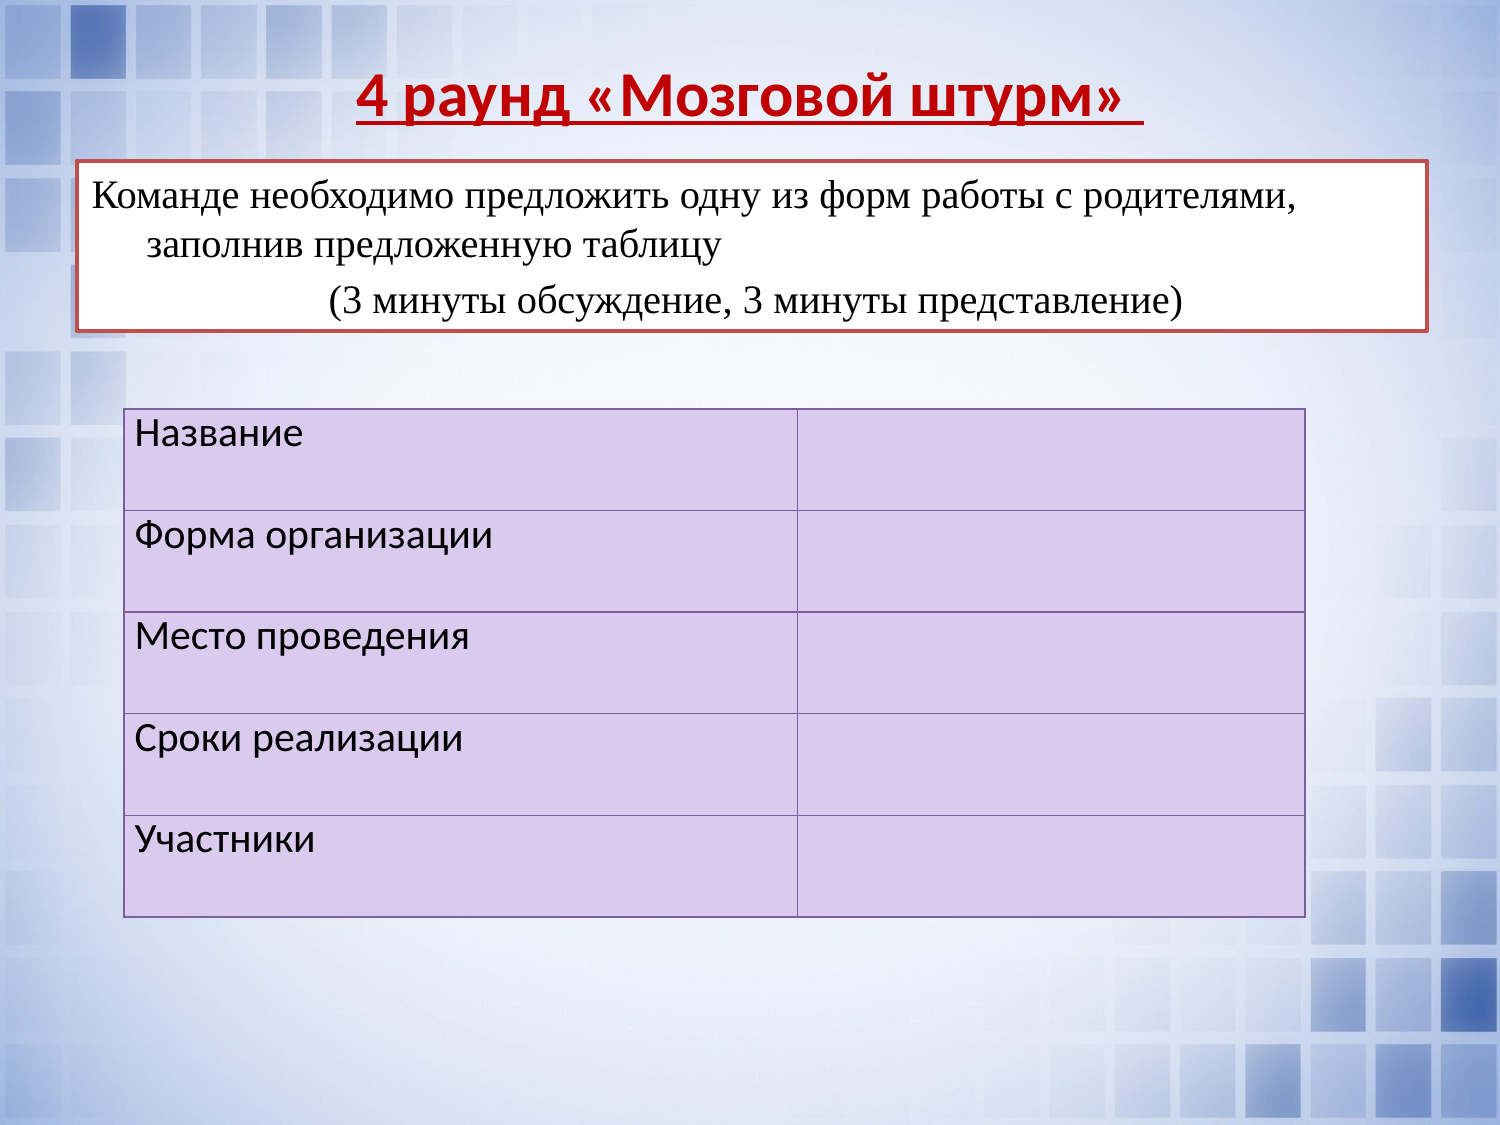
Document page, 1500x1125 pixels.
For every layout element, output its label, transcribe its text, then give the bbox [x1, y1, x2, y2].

table_cell [798, 816, 1304, 916]
table_cell Форма организации [125, 511, 797, 611]
table_cell Участники [125, 816, 797, 916]
table_cell Место проведения [125, 613, 797, 713]
table_cell Сроки реализации [125, 714, 797, 815]
title 4 раунд «Мозговой штурм» [75, 45, 1425, 138]
table_header [798, 410, 1304, 510]
table_cell [798, 511, 1304, 611]
list Команде необходимо предложить одну из форм работы с родителями, заполнив предложенную таблицу (3 минуты обсуждение, 3 минуты представление) [75, 159, 1429, 333]
picture [0, 0, 1500, 1125]
table_cell [798, 714, 1304, 815]
table_cell [798, 613, 1304, 713]
table_header Название [125, 410, 797, 510]
